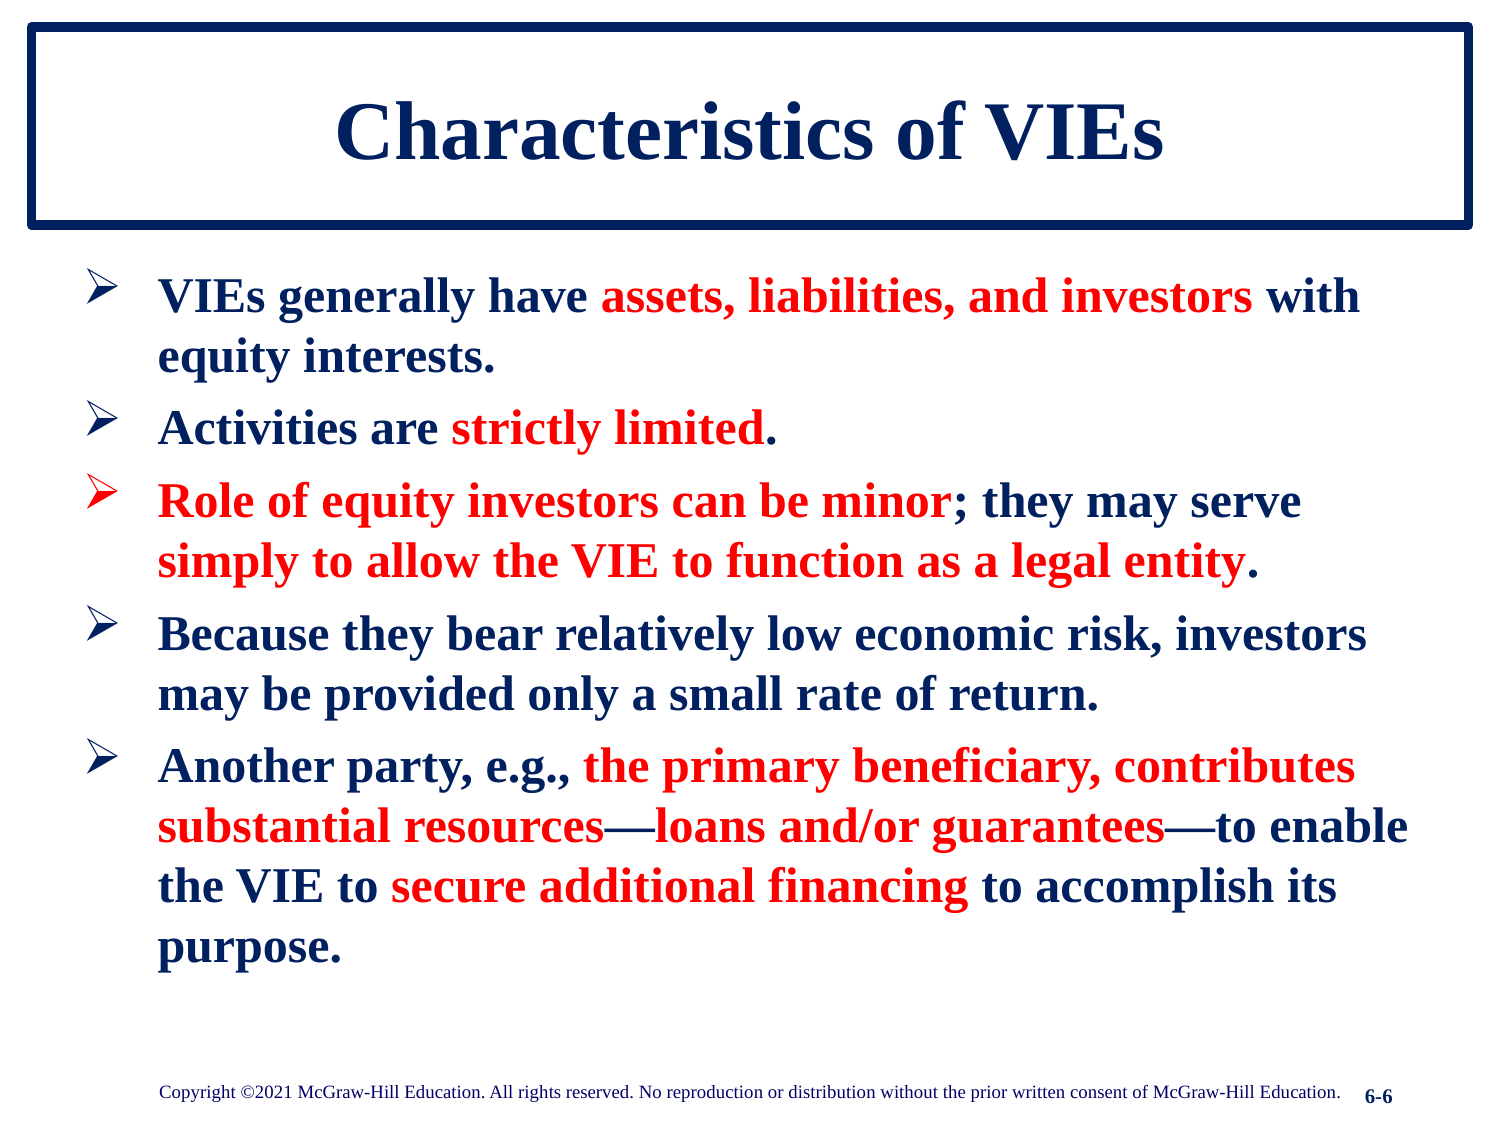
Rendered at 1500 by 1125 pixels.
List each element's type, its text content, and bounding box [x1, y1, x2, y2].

title Characteristics of VIEs [27, 22, 1473, 230]
text_box Copyright ©2021 McGraw-Hill Education. All rights reserved. No reproduction or distribution without the prior written consent of McGraw-Hill Education. [76, 1072, 1424, 1110]
list VIEs generally have assets, liabilities, and investors with equity interests. Activities are strictly limited. Role of equity investors can be minor; they may serve simply to allow the VIE to function as a legal entity. Because they bear relatively low economic risk, investors may be provided only a small rate of return. Another party, e.g., the primary beneficiary, contributes substantial resources—loans and/or guarantees—to enable the VIE to secure additional financing to accomplish its purpose. [67, 254, 1433, 1065]
slide_number 6-6 [1350, 1074, 1438, 1125]
